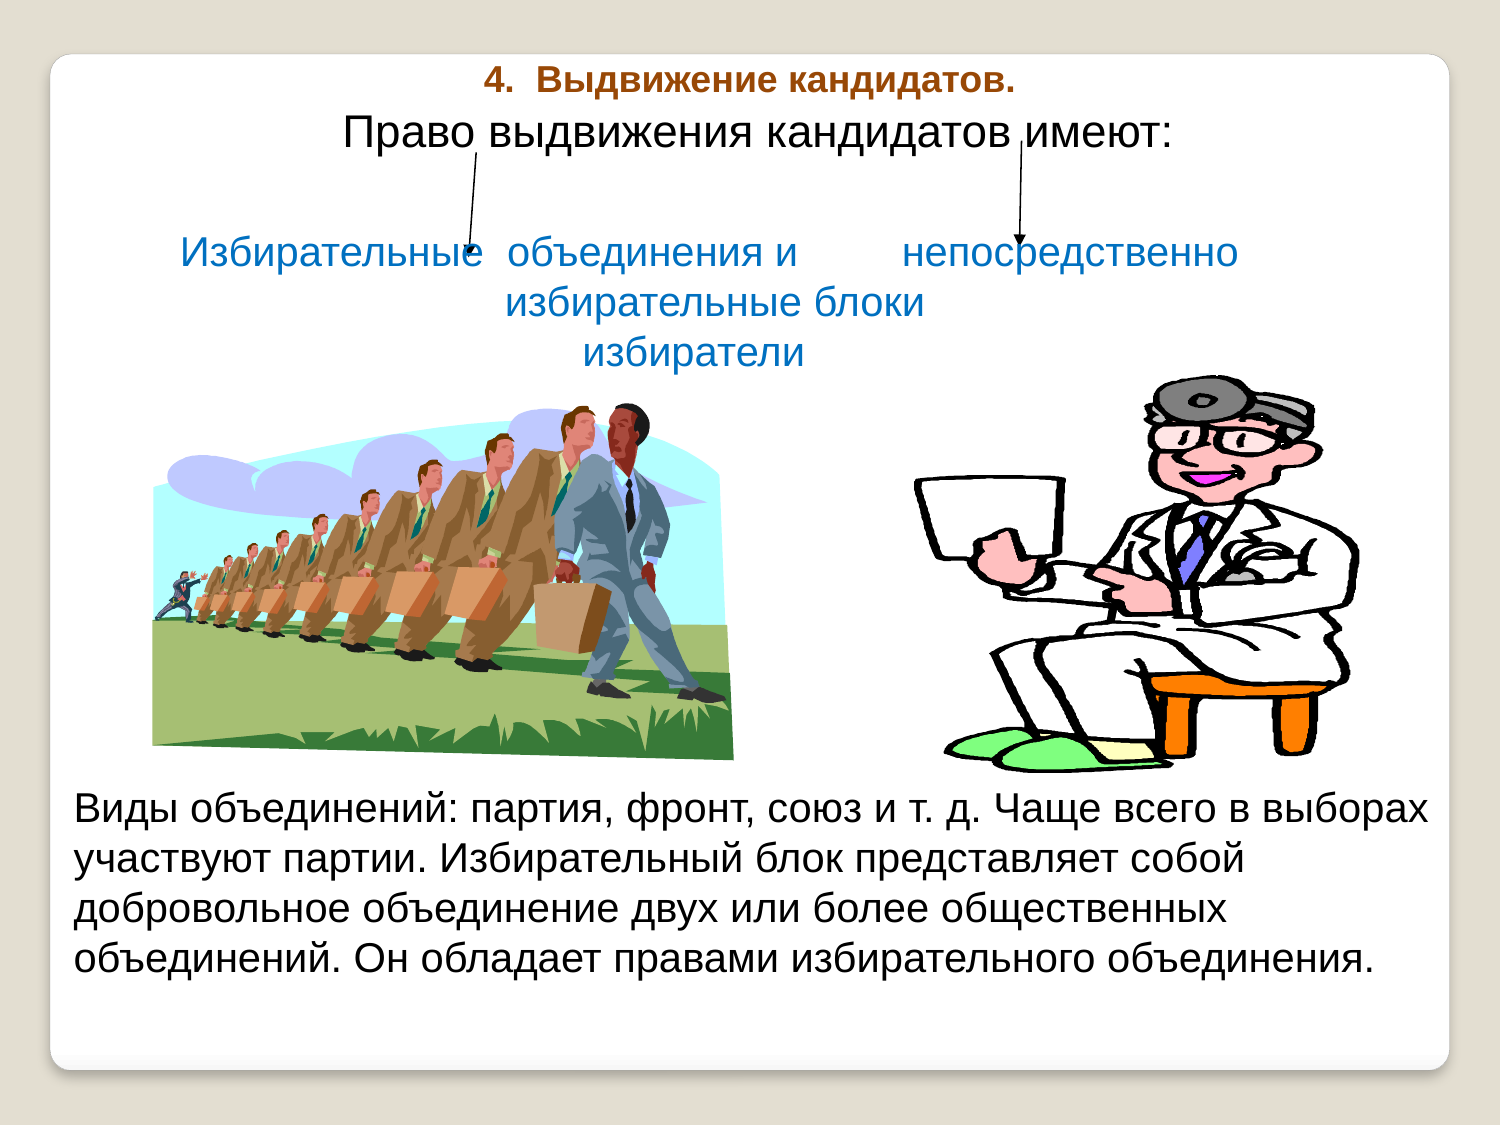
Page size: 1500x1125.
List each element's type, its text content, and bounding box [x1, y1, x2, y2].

text_box [0, 0, 1500, 75]
text_box Виды объединений: партия, фронт, союз и т. д. Чаще всего в выборах участвуют партии. Избирательный блок представляет собой добровольное объединение двух или более общественных объединений. Он обладает правами избирательного объединения. [58, 772, 1453, 1038]
text_box Право выдвижения кандидатов имеют: [74, 94, 1442, 164]
text_box 4. Выдвижение кандидатов. [0, 75, 1500, 108]
text_box Избирательные объединения и непосредственно избирательные блоки избиратели [140, 217, 1325, 433]
picture [913, 374, 1360, 774]
picture [152, 398, 739, 766]
